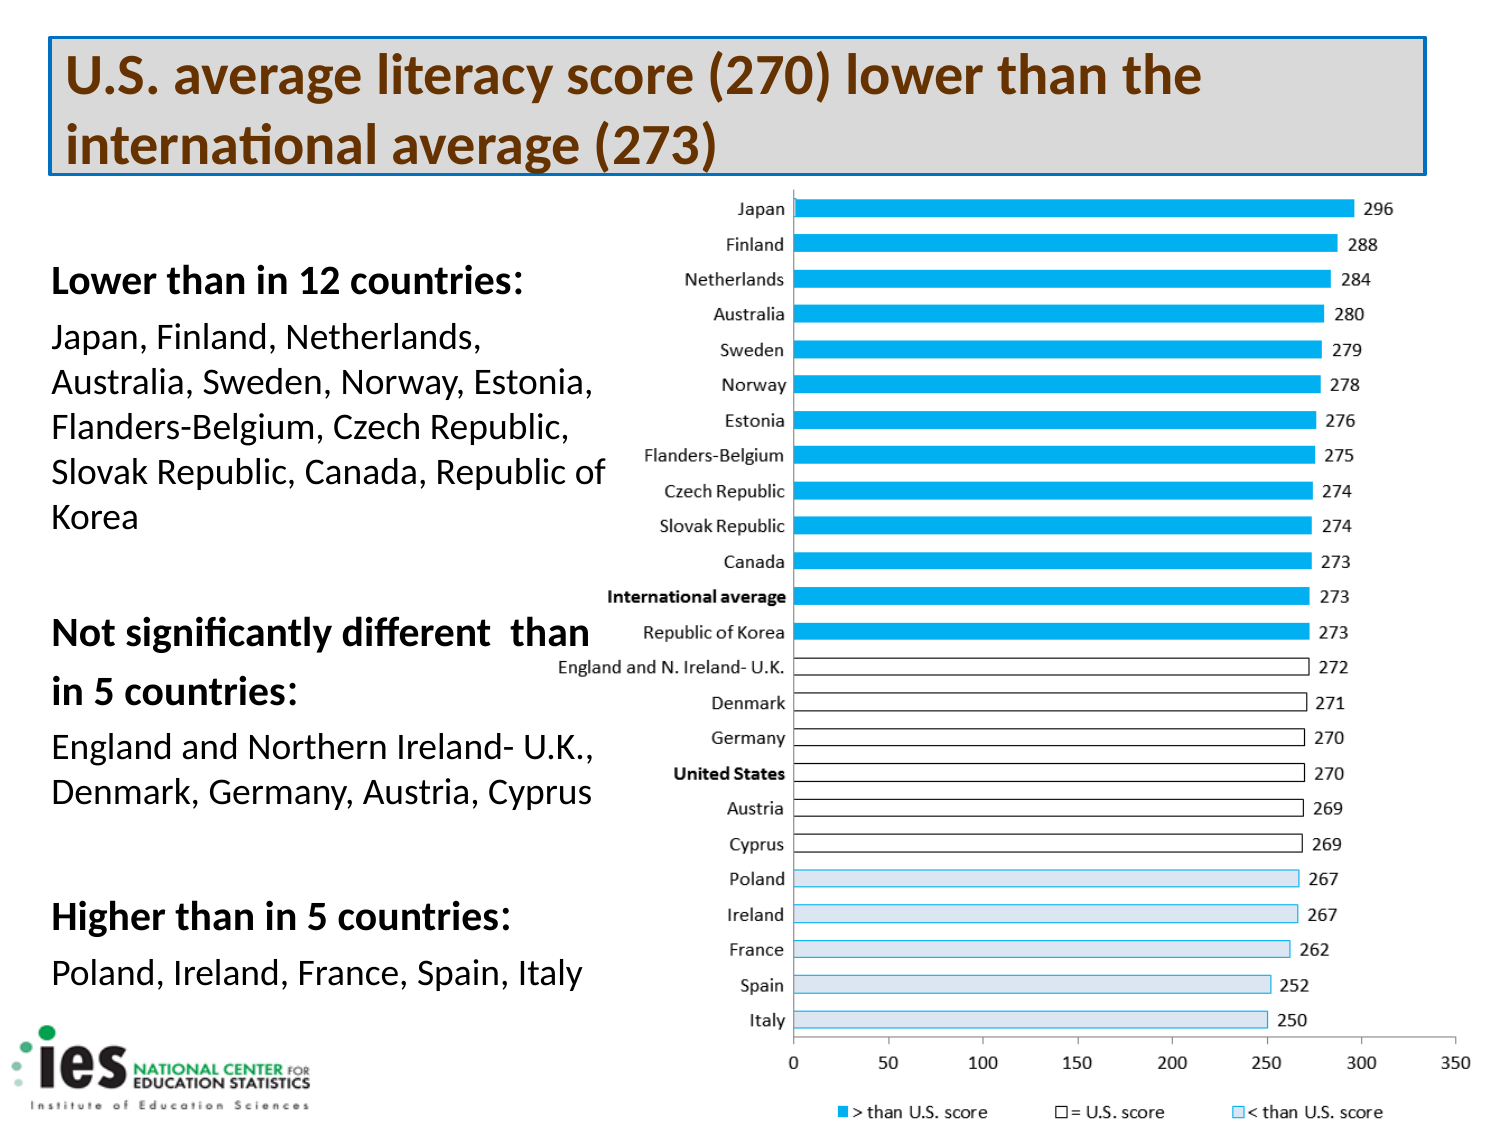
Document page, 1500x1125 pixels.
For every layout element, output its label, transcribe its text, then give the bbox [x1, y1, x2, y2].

picture [0, 1011, 337, 1125]
title U.S. average literacy score (270) lower than the international average (273) [50, 37, 1425, 175]
list Lower than in 12 countries: Japan, Finland, Netherlands, Australia, Sweden, Norway, Estonia, Flanders-Belgium, Czech Republic, Slovak Republic, Canada, Republic of Korea Not significantly different than in 5 countries: England and Northern Ireland- U.K., Denmark, Germany, Austria, Cyprus Higher than in 5 countries: Poland, Ireland, France, Spain, Italy [36, 200, 543, 1038]
picture [548, 187, 1482, 1125]
